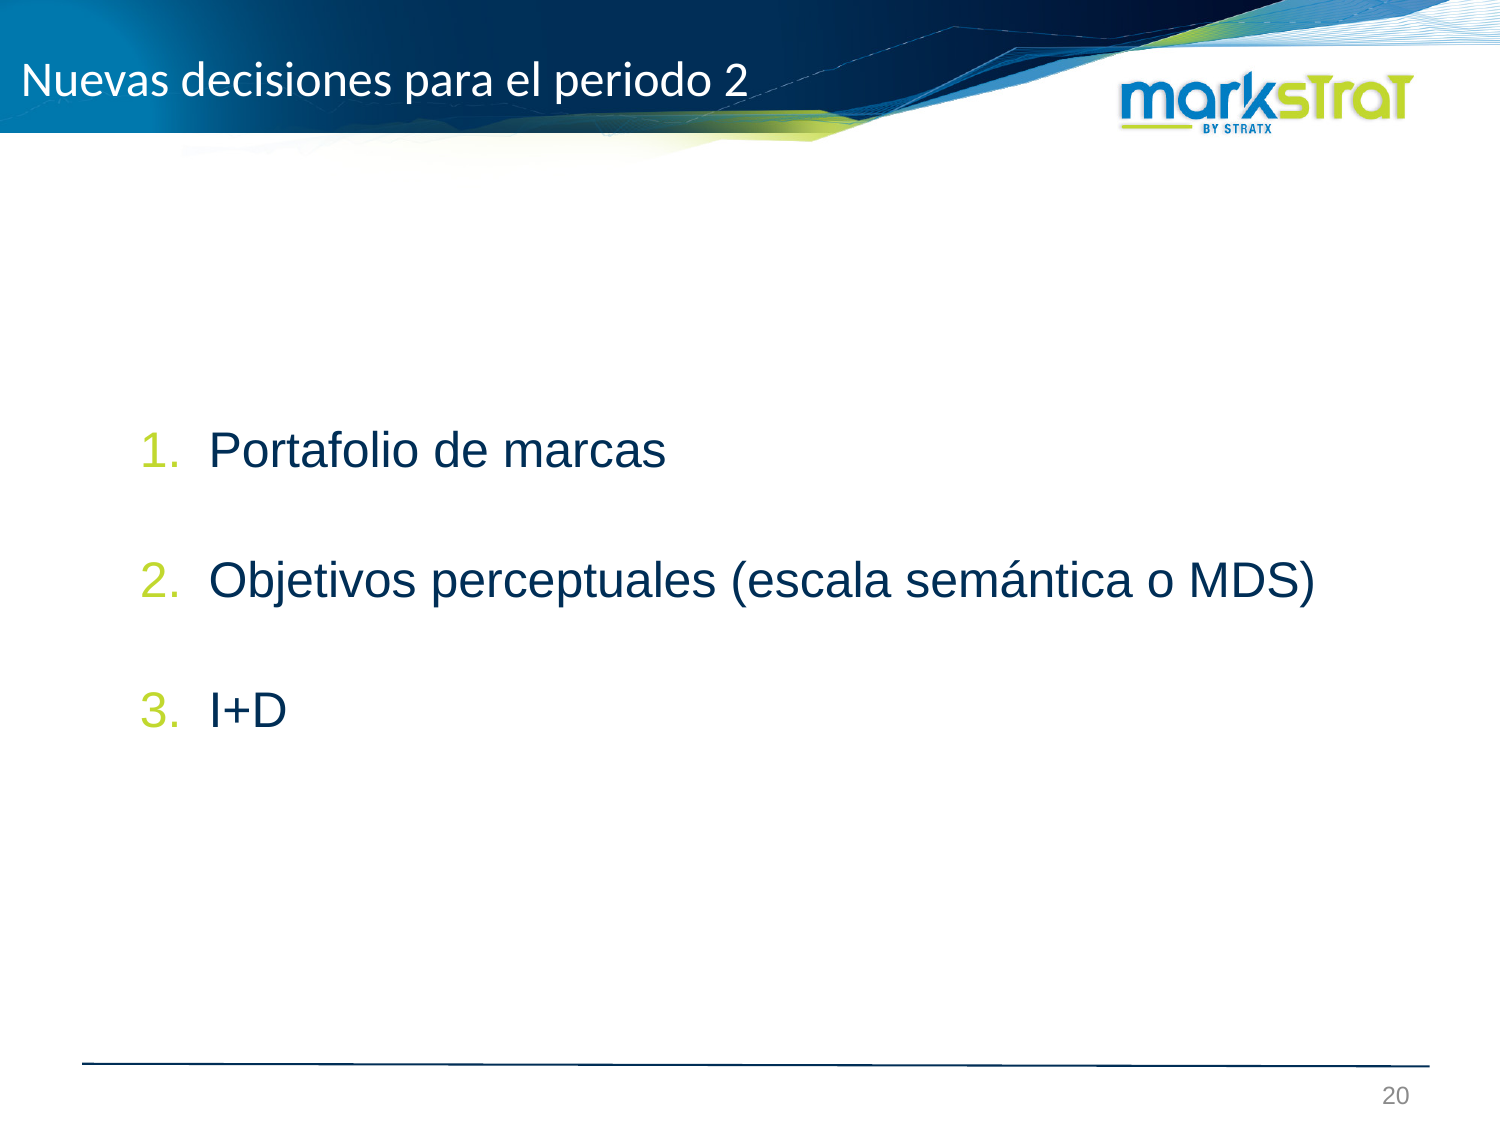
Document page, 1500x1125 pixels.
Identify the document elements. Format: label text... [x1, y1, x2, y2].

title Nuevas decisiones para el periodo 2 [5, 6, 875, 138]
picture [0, 0, 1500, 1125]
slide_number 20 [1074, 1065, 1425, 1125]
list Portafolio de marcas Objetivos perceptuales (escala semántica o MDS) I+D [125, 350, 1388, 813]
